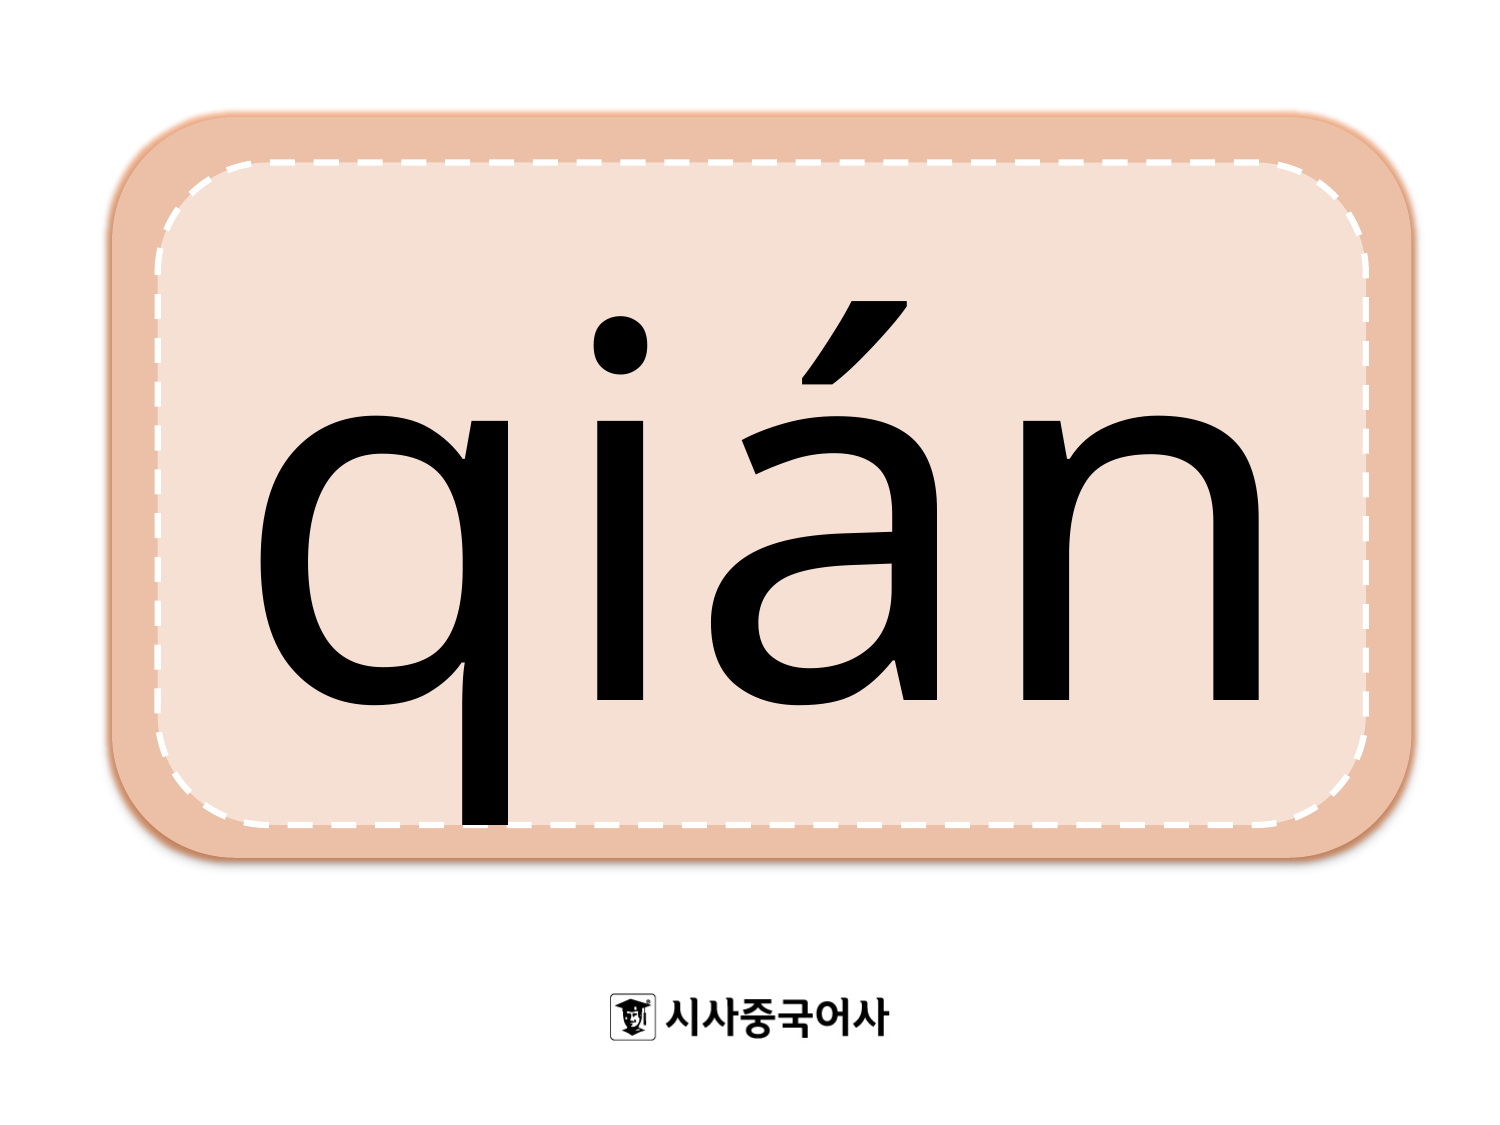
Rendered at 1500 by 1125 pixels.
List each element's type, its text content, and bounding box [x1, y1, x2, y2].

text_box qián [162, 160, 1371, 824]
picture [602, 987, 898, 1047]
